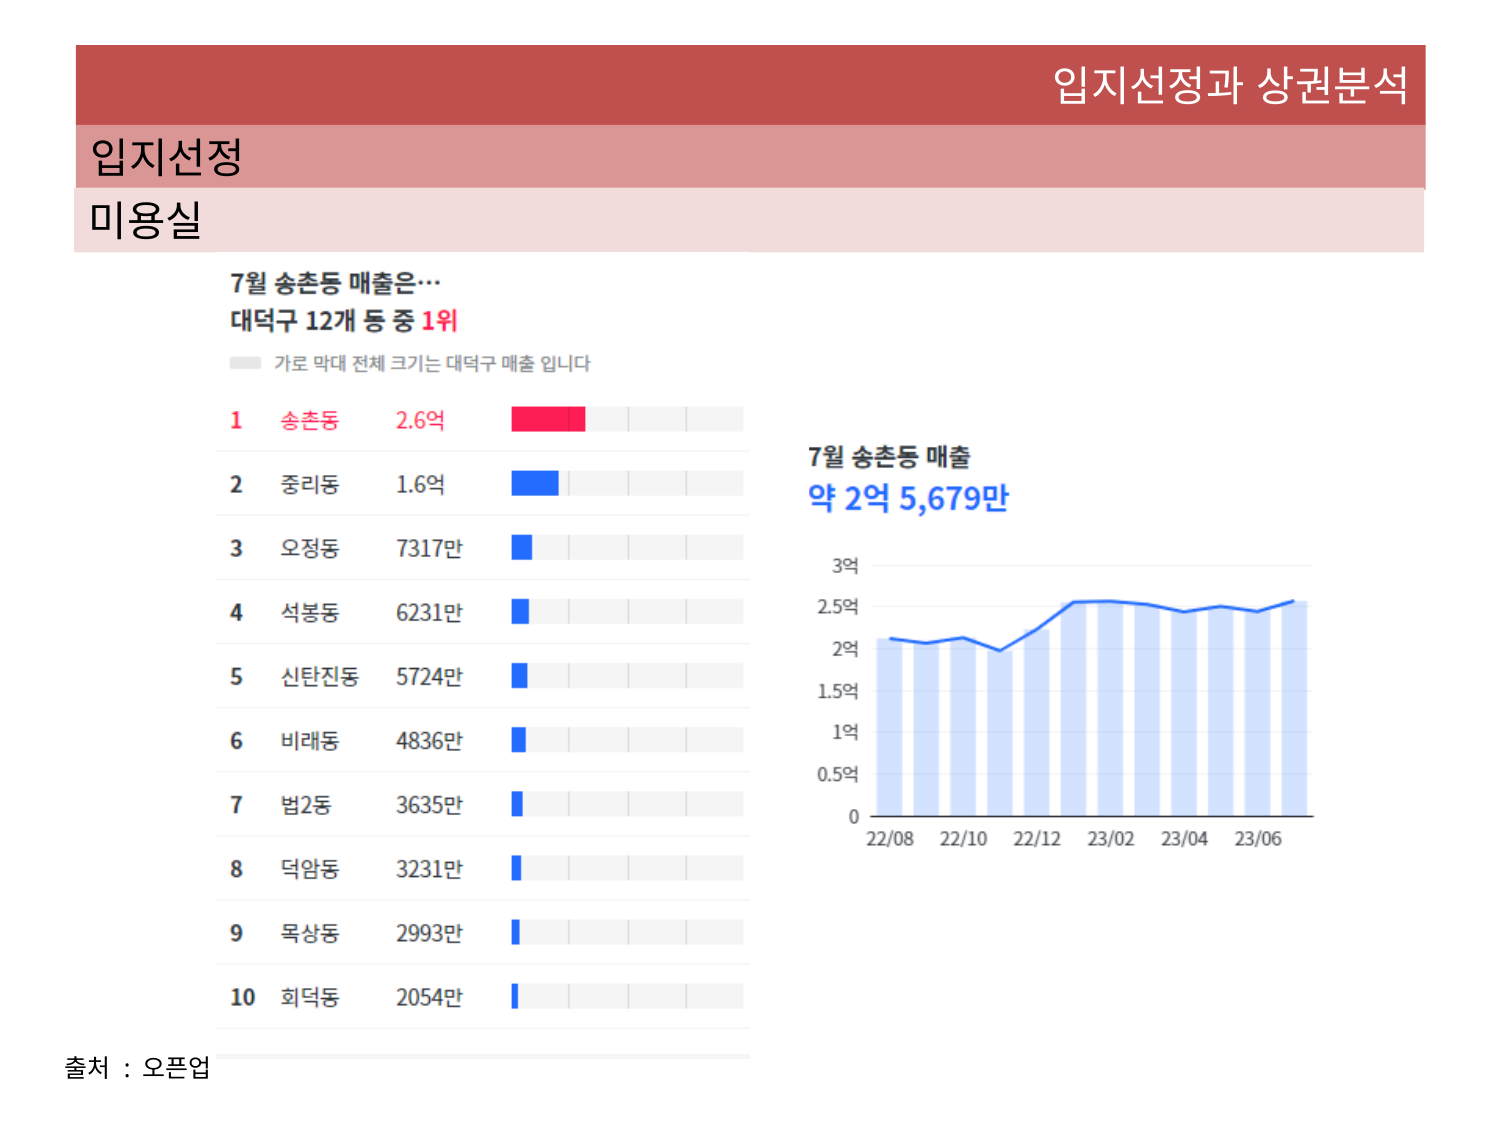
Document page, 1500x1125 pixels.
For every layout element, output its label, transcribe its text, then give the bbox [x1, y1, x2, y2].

text_box 미용실 [74, 187, 1425, 253]
picture [215, 252, 750, 1060]
text_box 입지선정과 상권분석 [75, 45, 1426, 124]
text_box 입지선정 [75, 124, 1426, 190]
picture [808, 424, 1324, 874]
text_box 출처 : 오픈업 [49, 1044, 227, 1090]
